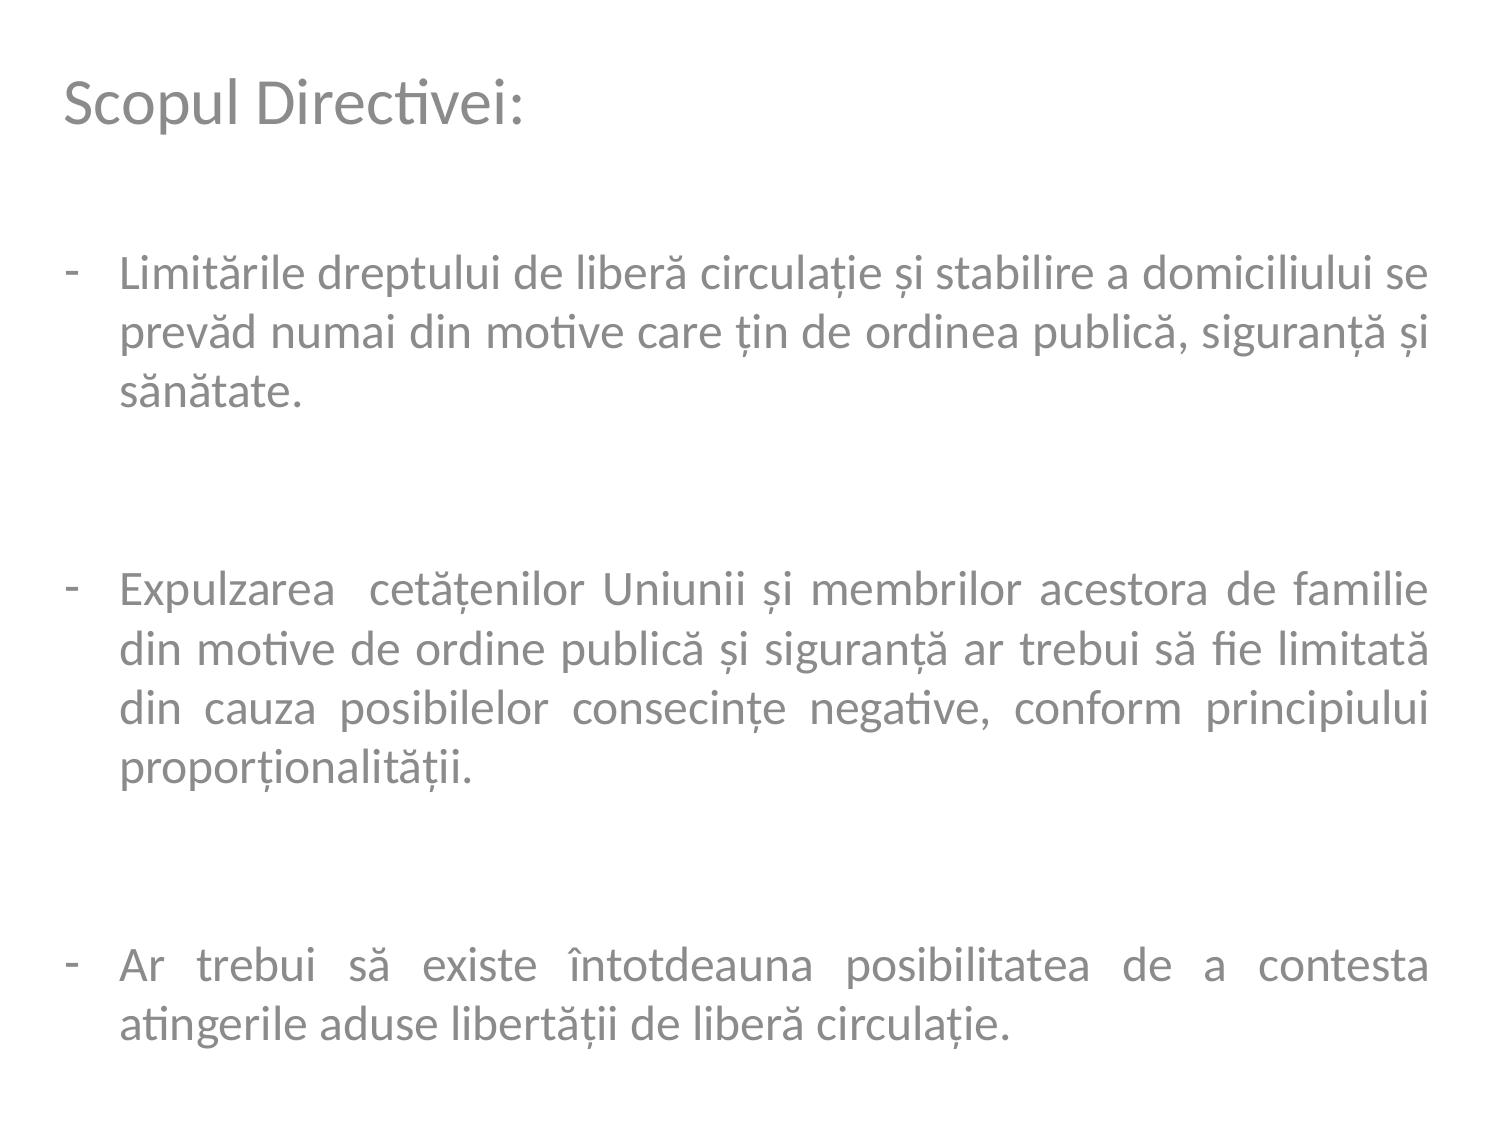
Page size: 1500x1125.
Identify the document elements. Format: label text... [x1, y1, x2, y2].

subtitle Scopul Directivei: Limitările dreptului de liberă circulație și stabilire a domiciliului se prevăd numai din motive care țin de ordinea publică, siguranță și sănătate. Expulzarea cetățenilor Uniunii și membrilor acestora de familie din motive de ordine publică și siguranță ar trebui să fie limitată din cauza posibilelor consecințe negative, conform principiului proporționalității. Ar trebui să existe întotdeauna posibilitatea de a contesta atingerile aduse libertății de liberă circulație. [48, 50, 1446, 1063]
